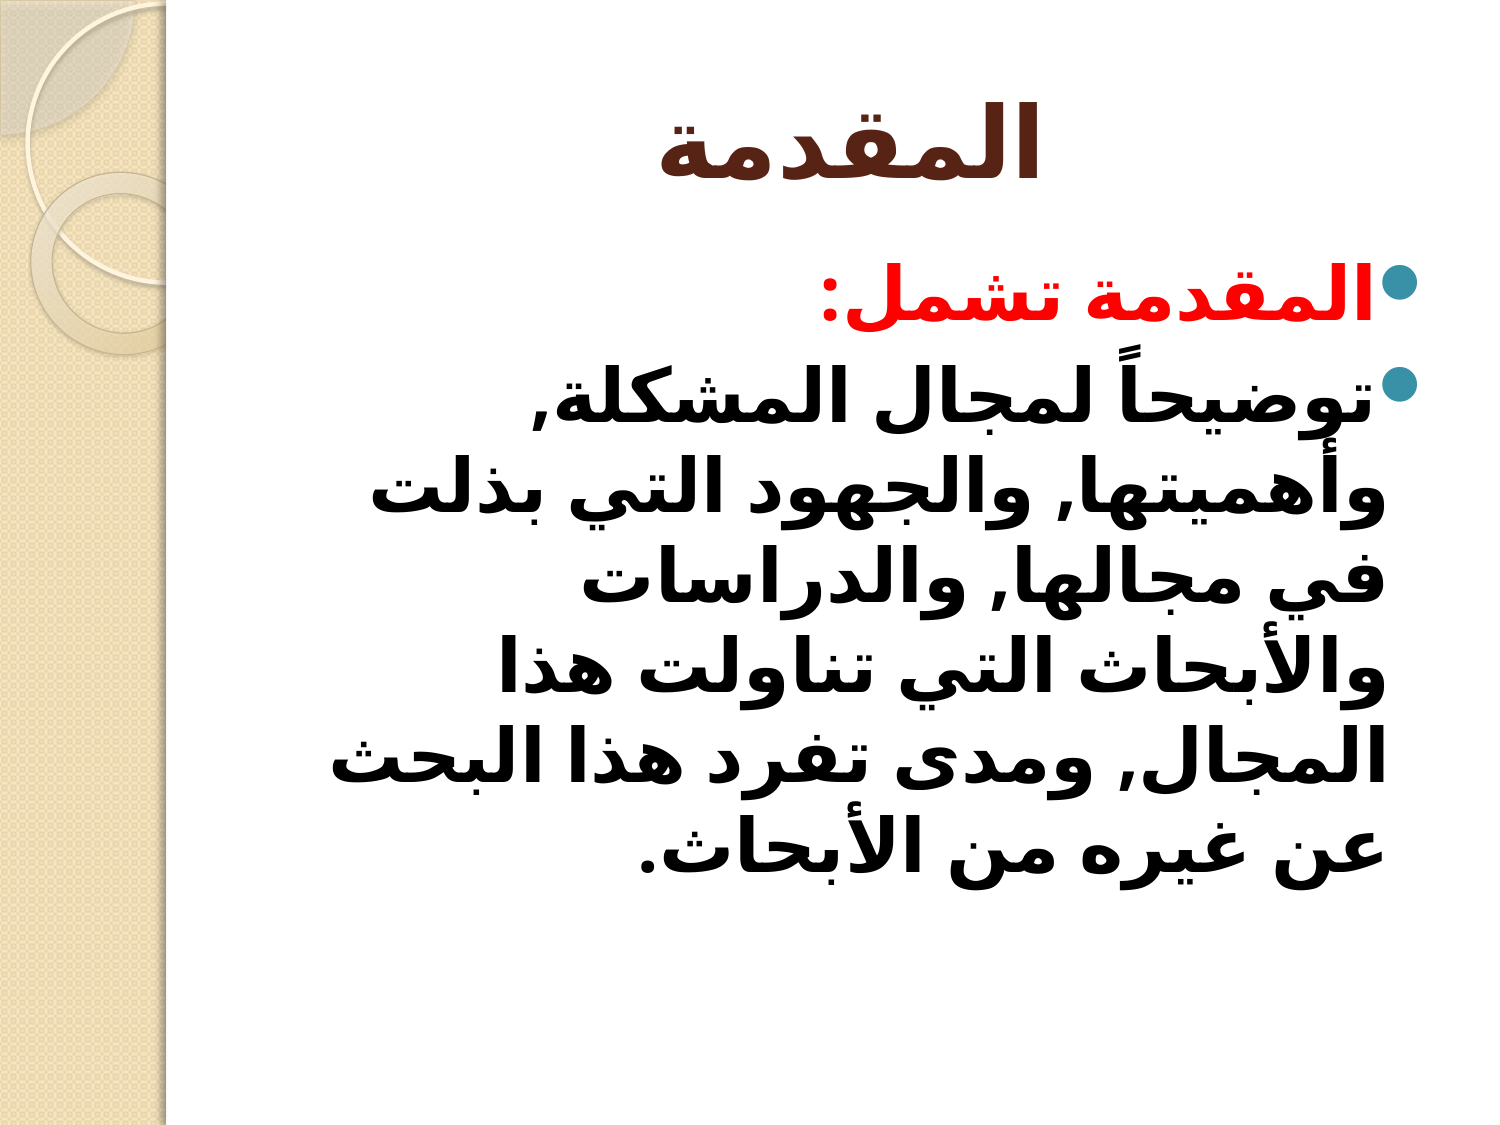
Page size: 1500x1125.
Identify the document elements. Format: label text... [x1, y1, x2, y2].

list المقدمة تشمل: توضيحاً لمجال المشكلة, وأهميتها, والجهود التي بذلت في مجالها, والدراسات والأبحاث التي تناولت هذا المجال, ومدى تفرد هذا البحث عن غيره من الأبحاث. [235, 237, 1466, 1025]
title المقدمة [235, 45, 1466, 233]
